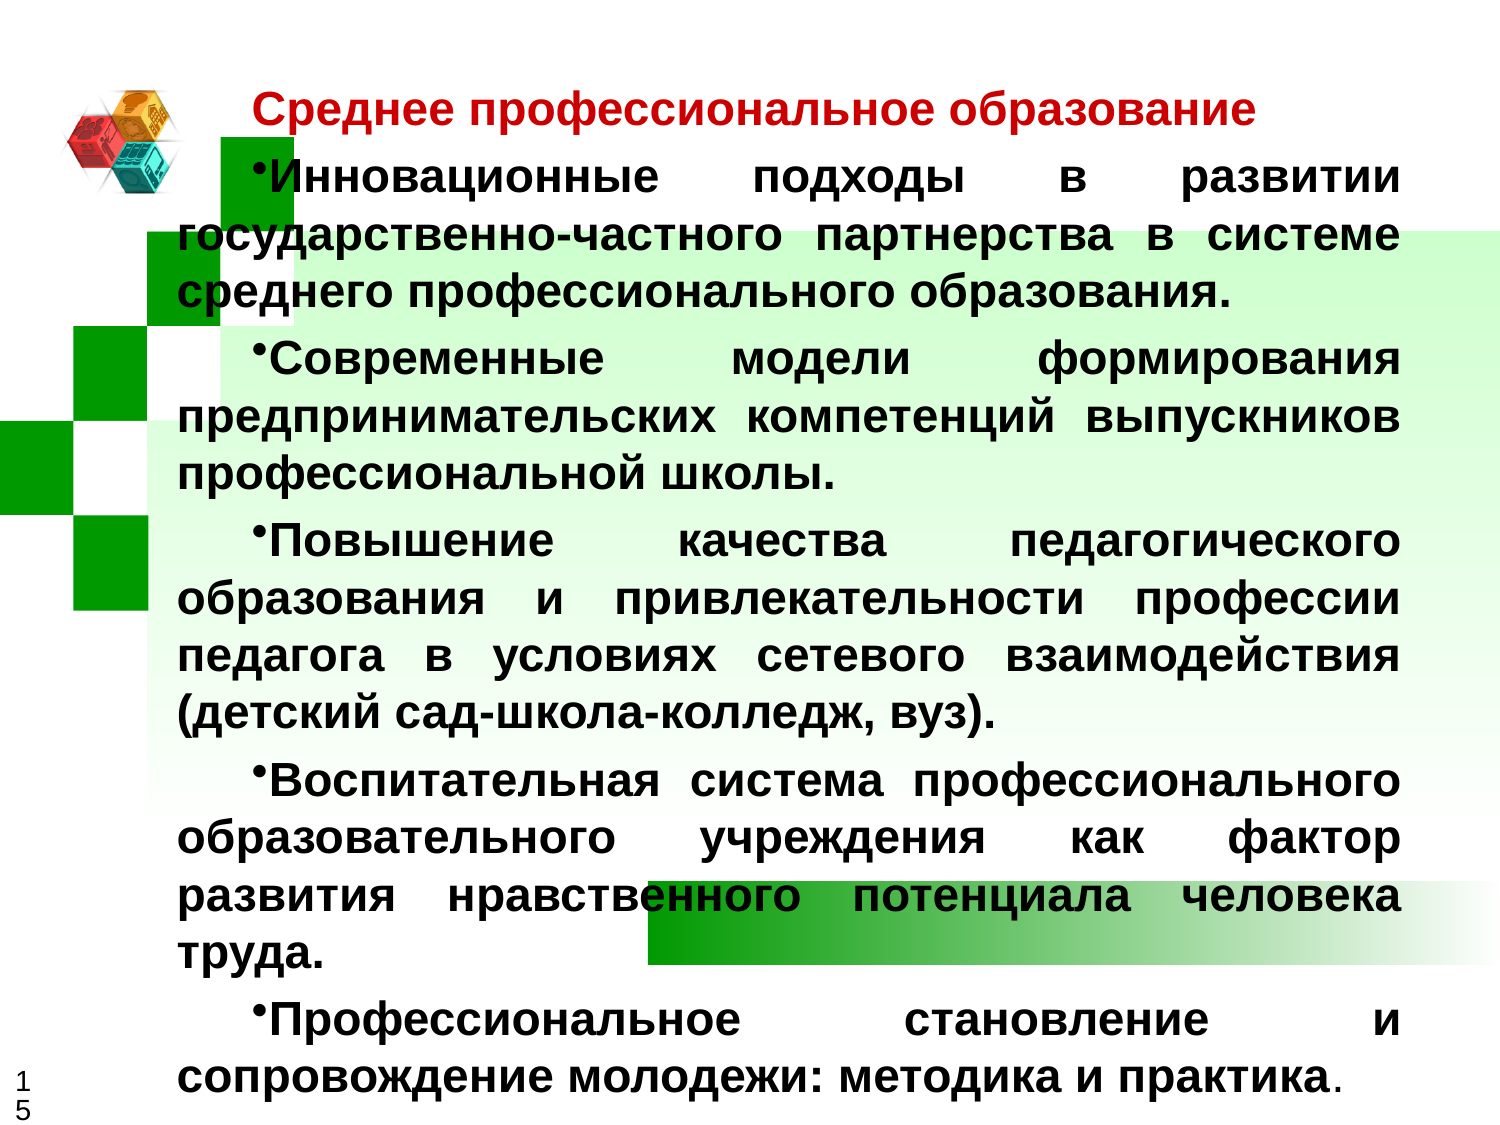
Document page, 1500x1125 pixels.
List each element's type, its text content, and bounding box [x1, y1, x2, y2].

picture [58, 81, 188, 200]
slide_number 15 [0, 1054, 59, 1125]
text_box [0, 136, 1500, 965]
list Среднее профессиональное образование Инновационные подходы в развитии государственно-частного партнерства в системе среднего профессионального образования. Современные модели формирования предпринимательских компетенций выпускников профессиональной школы. Повышение качества педагогического образования и привлекательности профессии педагога в условиях сетевого взаимодействия (детский сад-школа-колледж, вуз). Воспитательная система профессионального образовательного учреждения как фактор развития нравственного потенциала человека труда. Профессиональное становление и сопровождение молодежи: методика и практика. [105, 70, 1418, 135]
